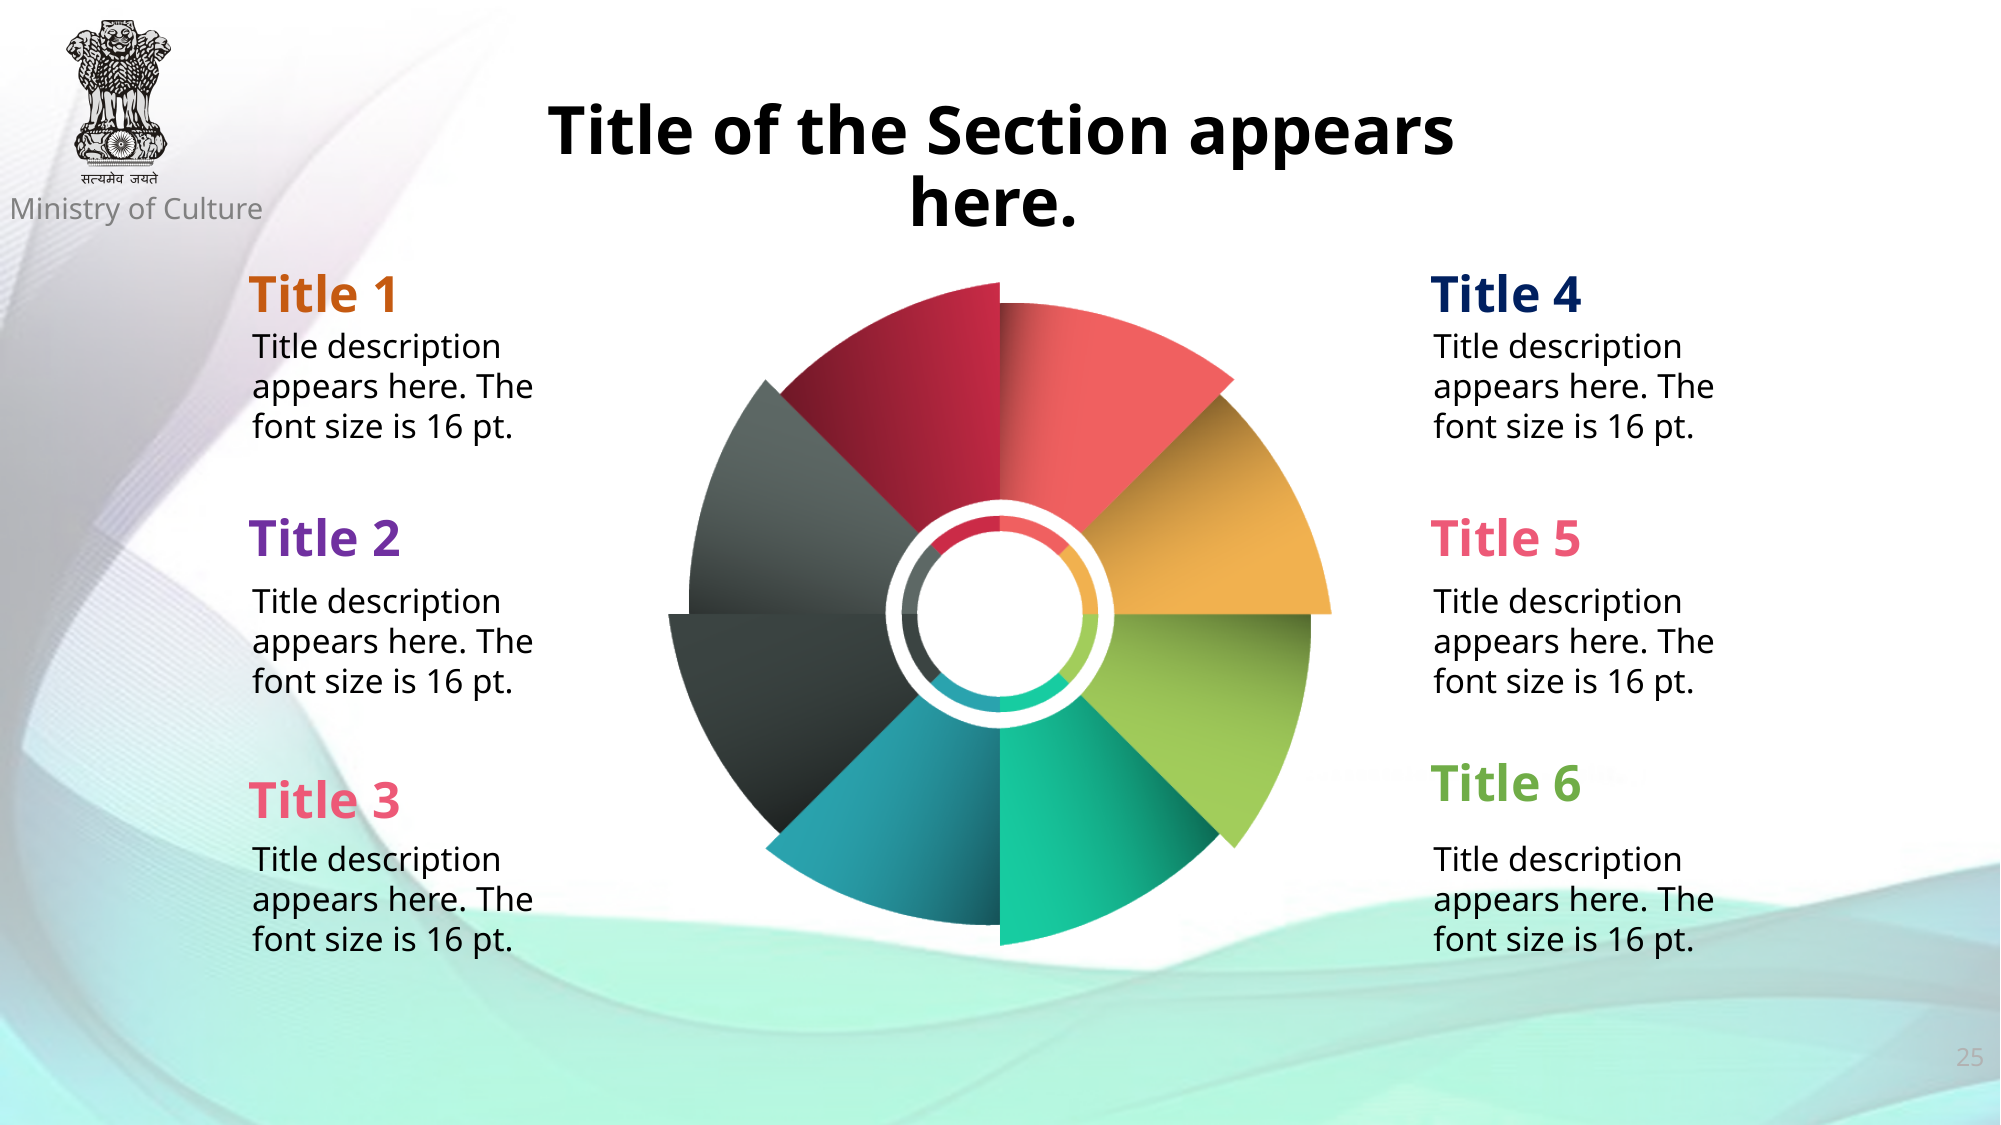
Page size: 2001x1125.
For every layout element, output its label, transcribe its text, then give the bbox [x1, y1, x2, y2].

text_box Title description appears here. The font size is 16 pt. [237, 572, 611, 708]
text_box Title description appears here. The font size is 16 pt. [237, 830, 611, 966]
slide_number 25 [1549, 1028, 2000, 1089]
text_box Title 2 [233, 506, 416, 576]
text_box Title 6 [1415, 750, 1597, 820]
picture [668, 282, 1332, 946]
text_box Title 3 [233, 768, 416, 838]
text_box Title 4 [1415, 261, 1597, 331]
picture [66, 20, 171, 184]
text_box Title 5 [1415, 506, 1597, 576]
text_box Title description appears here. The font size is 16 pt. [237, 317, 611, 453]
text_box Title description appears here. The font size is 16 pt. [1418, 830, 1792, 966]
text_box Title 1 [233, 261, 416, 331]
text_box Title description appears here. The font size is 16 pt. [1418, 572, 1792, 708]
text_box Title description appears here. The font size is 16 pt. [1418, 317, 1792, 453]
text_box Title of the Section appears here. [491, 89, 1513, 249]
